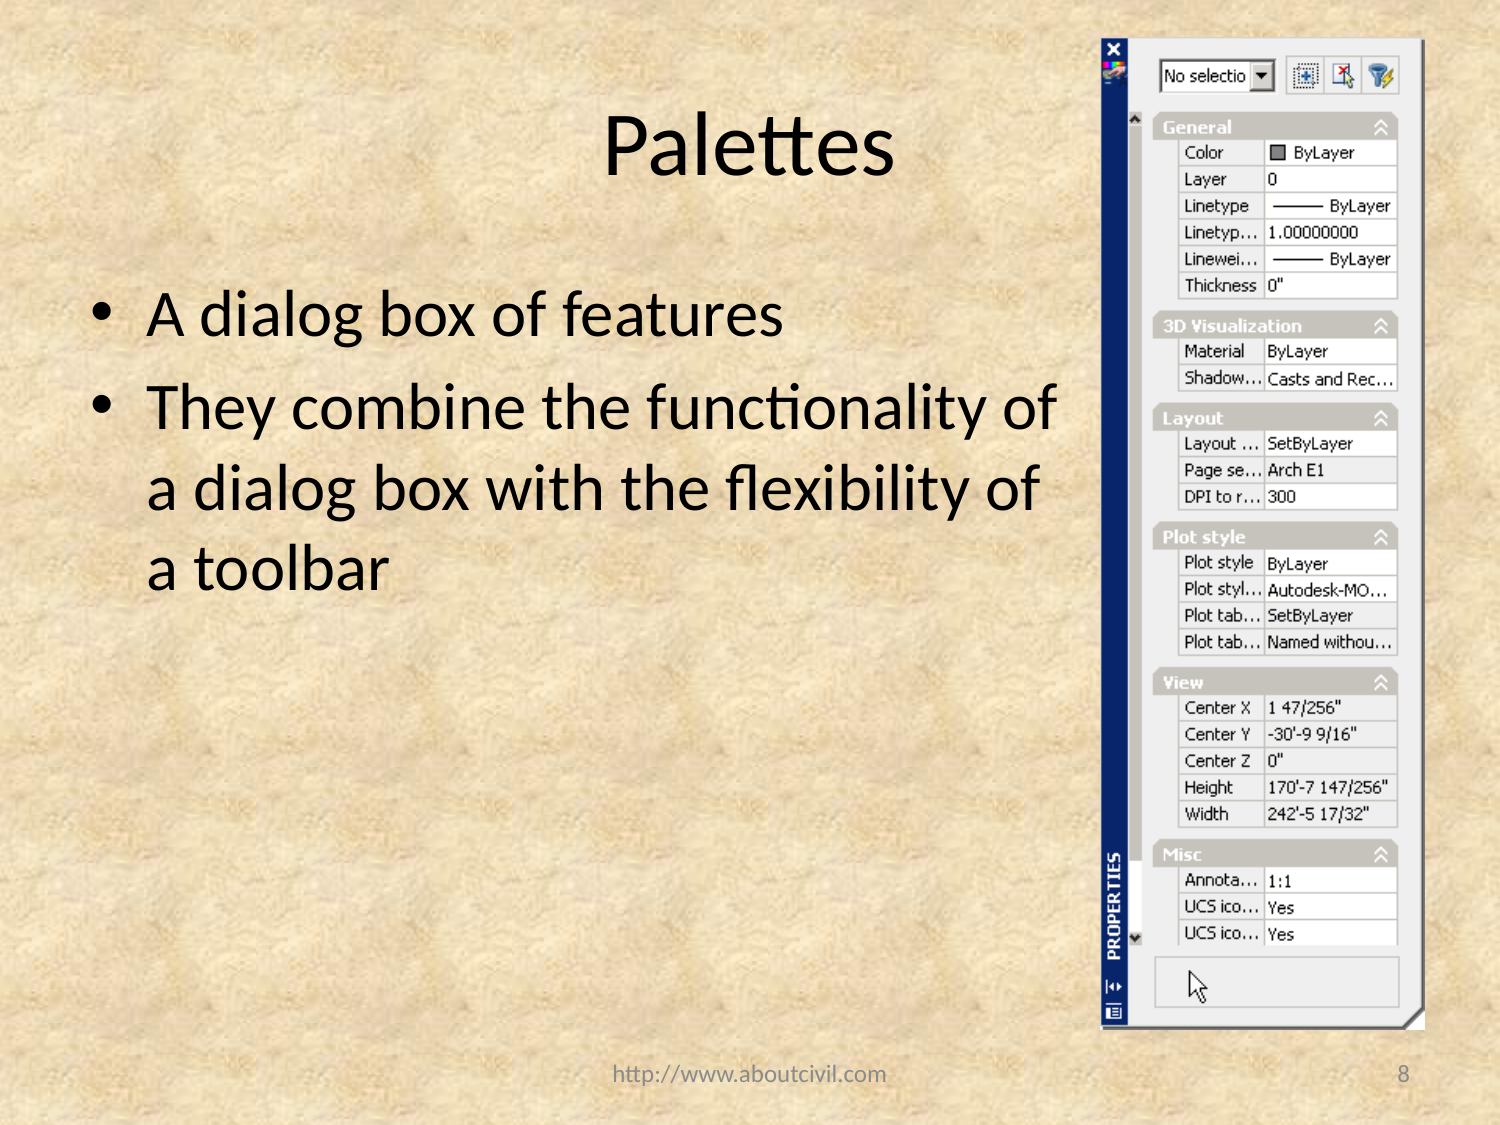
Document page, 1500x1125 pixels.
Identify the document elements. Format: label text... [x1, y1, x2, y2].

title Palettes [75, 45, 1094, 233]
footer http://www.aboutcivil.com [512, 1042, 988, 1103]
list A dialog box of features They combine the functionality of a dialog box with the flexibility of a toolbar [75, 262, 1094, 1005]
picture [0, 0, 1500, 1125]
slide_number 8 [1074, 1042, 1425, 1103]
